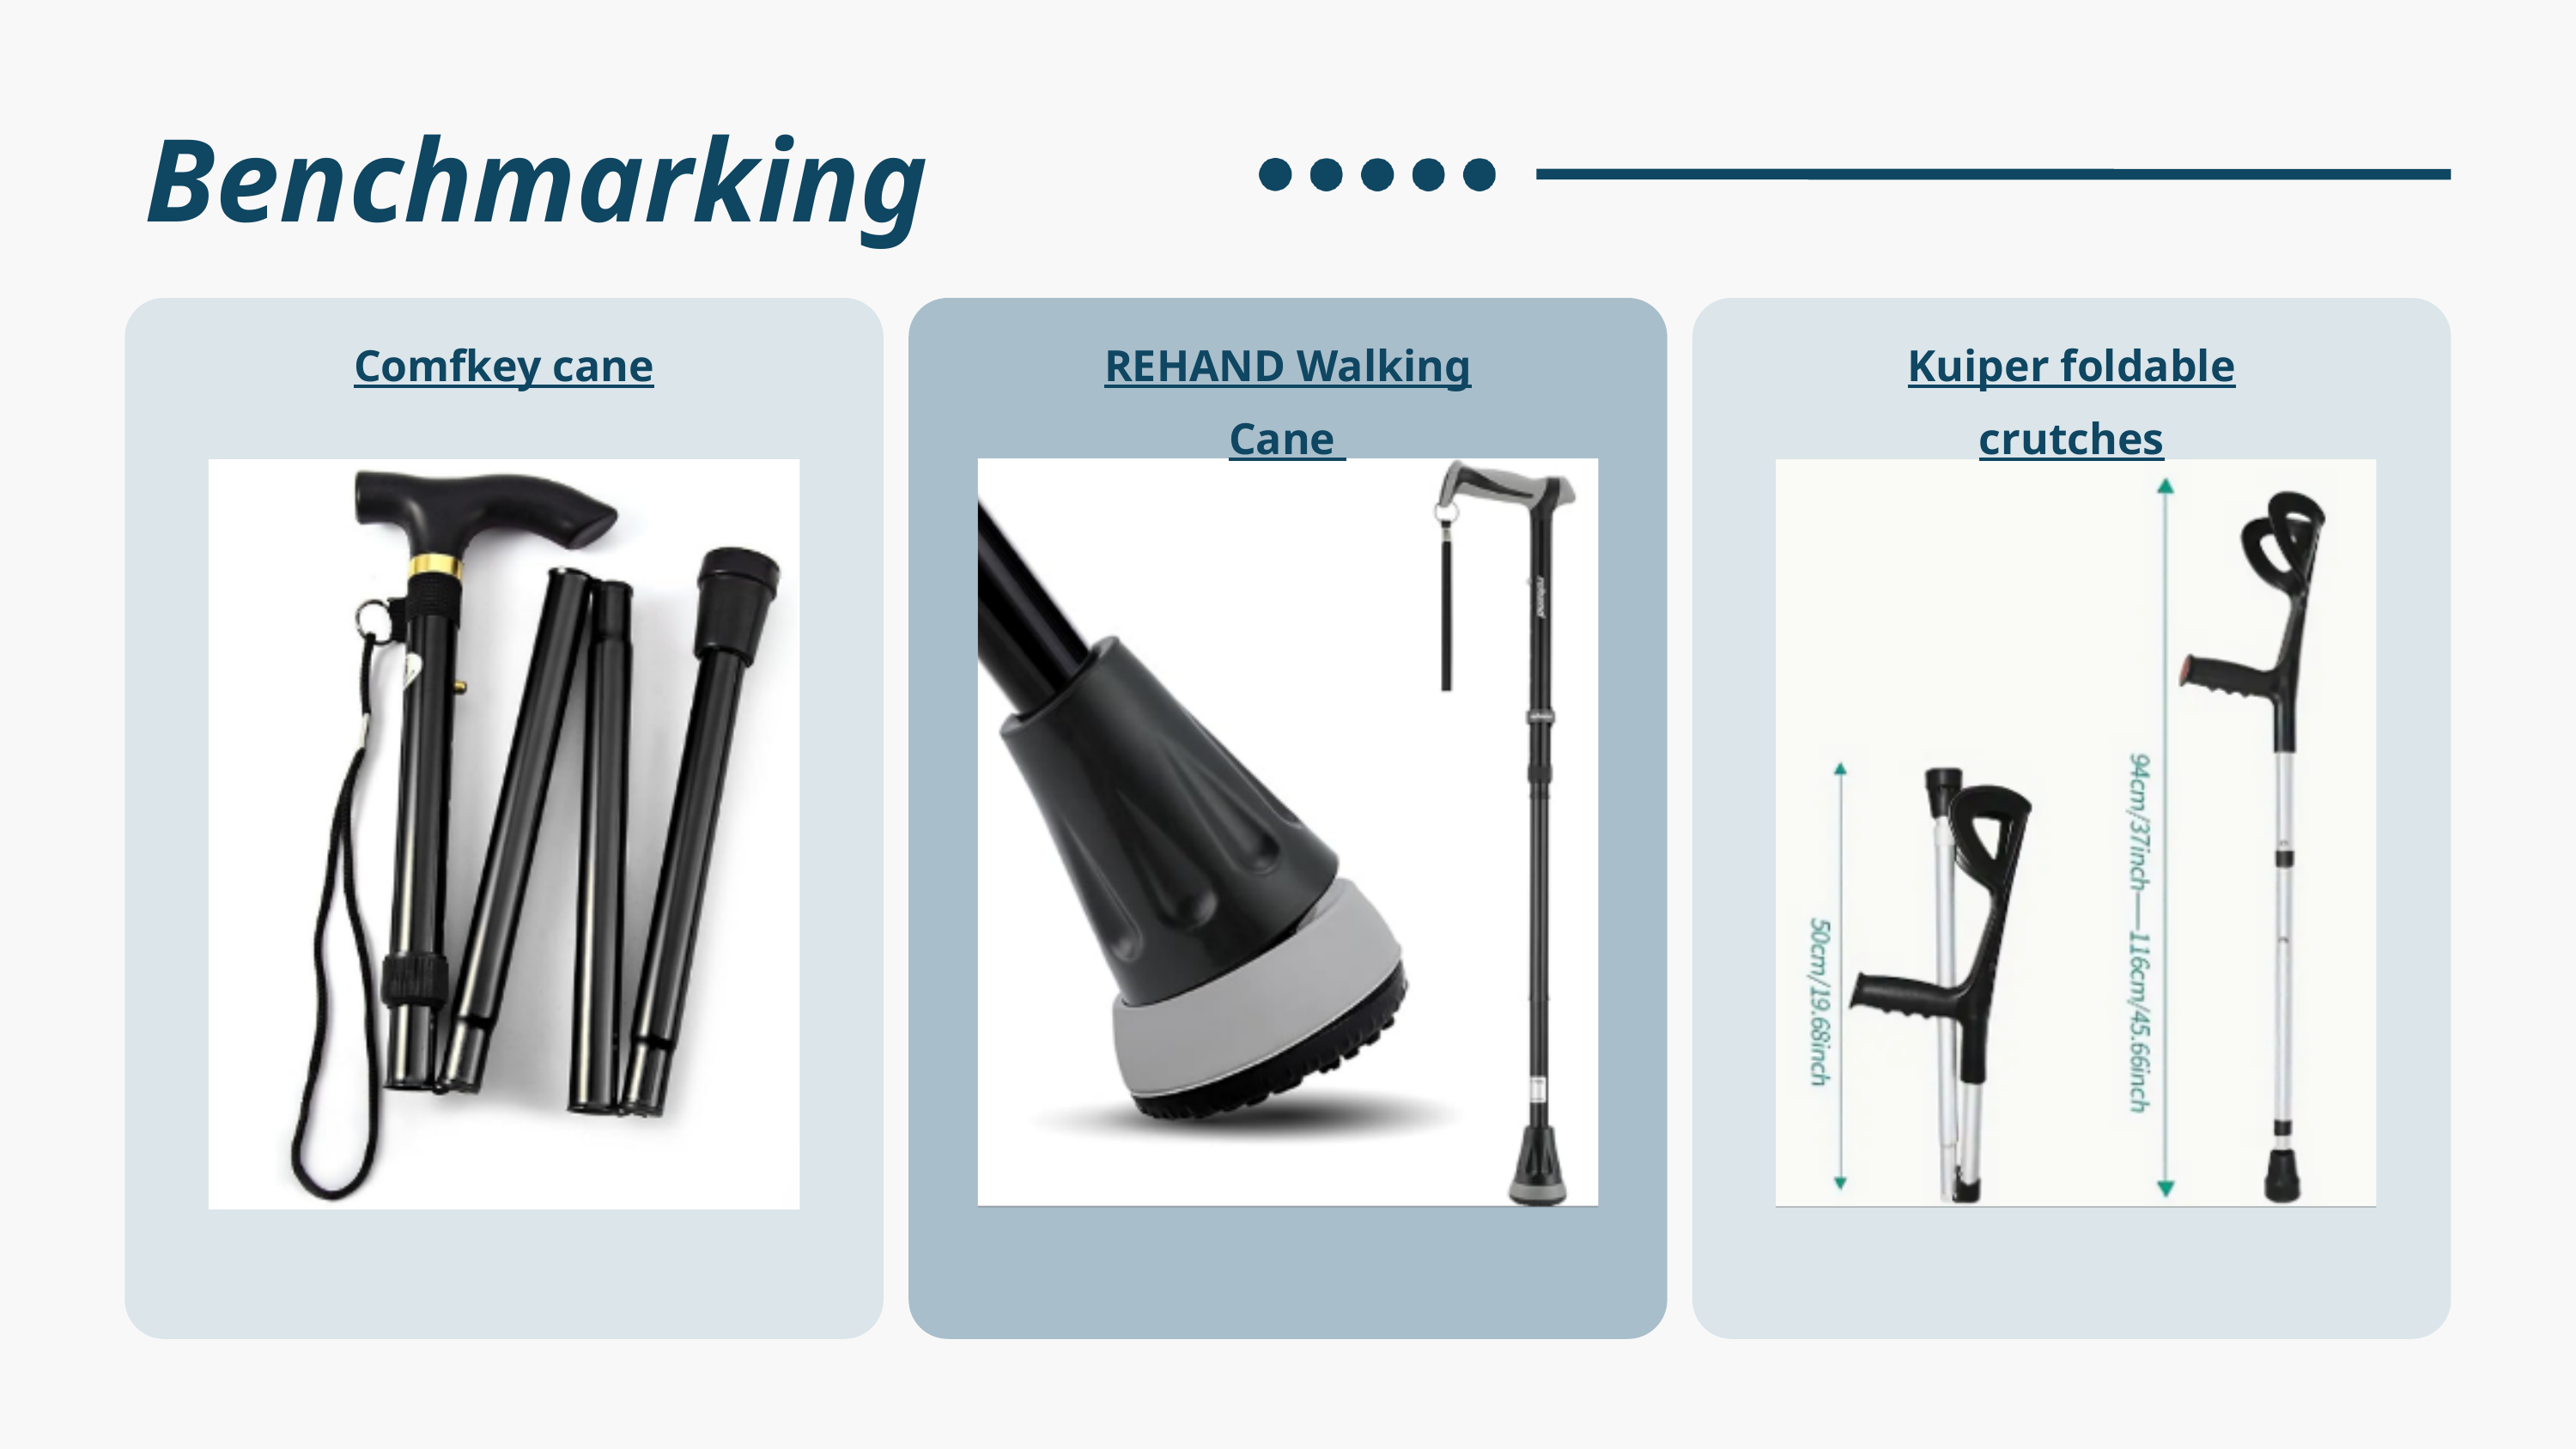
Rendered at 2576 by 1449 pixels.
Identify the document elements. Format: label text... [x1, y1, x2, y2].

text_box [1692, 297, 2451, 1339]
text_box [125, 297, 884, 1339]
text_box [908, 297, 1668, 1339]
text_box [1259, 156, 1496, 192]
text_box Benchmarking [144, 84, 1289, 246]
